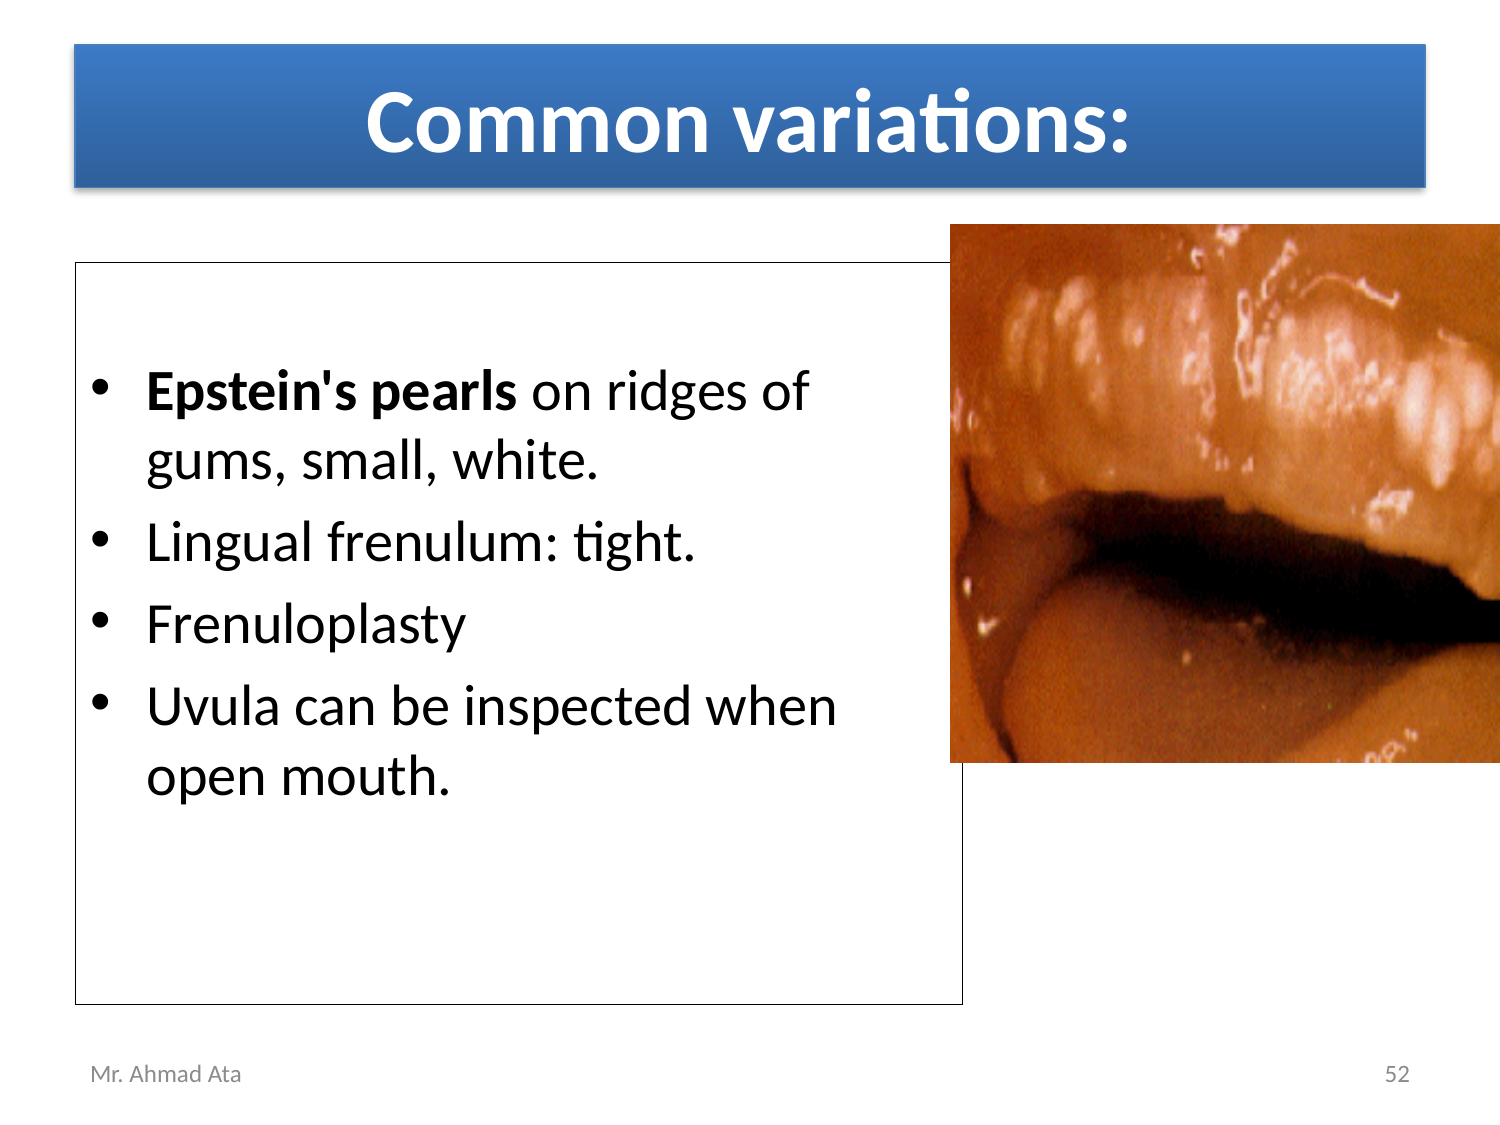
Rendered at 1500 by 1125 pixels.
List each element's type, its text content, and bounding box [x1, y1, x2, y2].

slide_number 52 [1074, 1042, 1425, 1103]
picture [949, 224, 1500, 763]
slide_number Mr. Ahmad Ata [75, 1042, 425, 1103]
title Common variations: [74, 44, 1426, 188]
list Epstein's pearls on ridges of gums, small, white. Lingual frenulum: tight. Frenuloplasty Uvula can be inspected when open mouth. [75, 262, 963, 1005]
